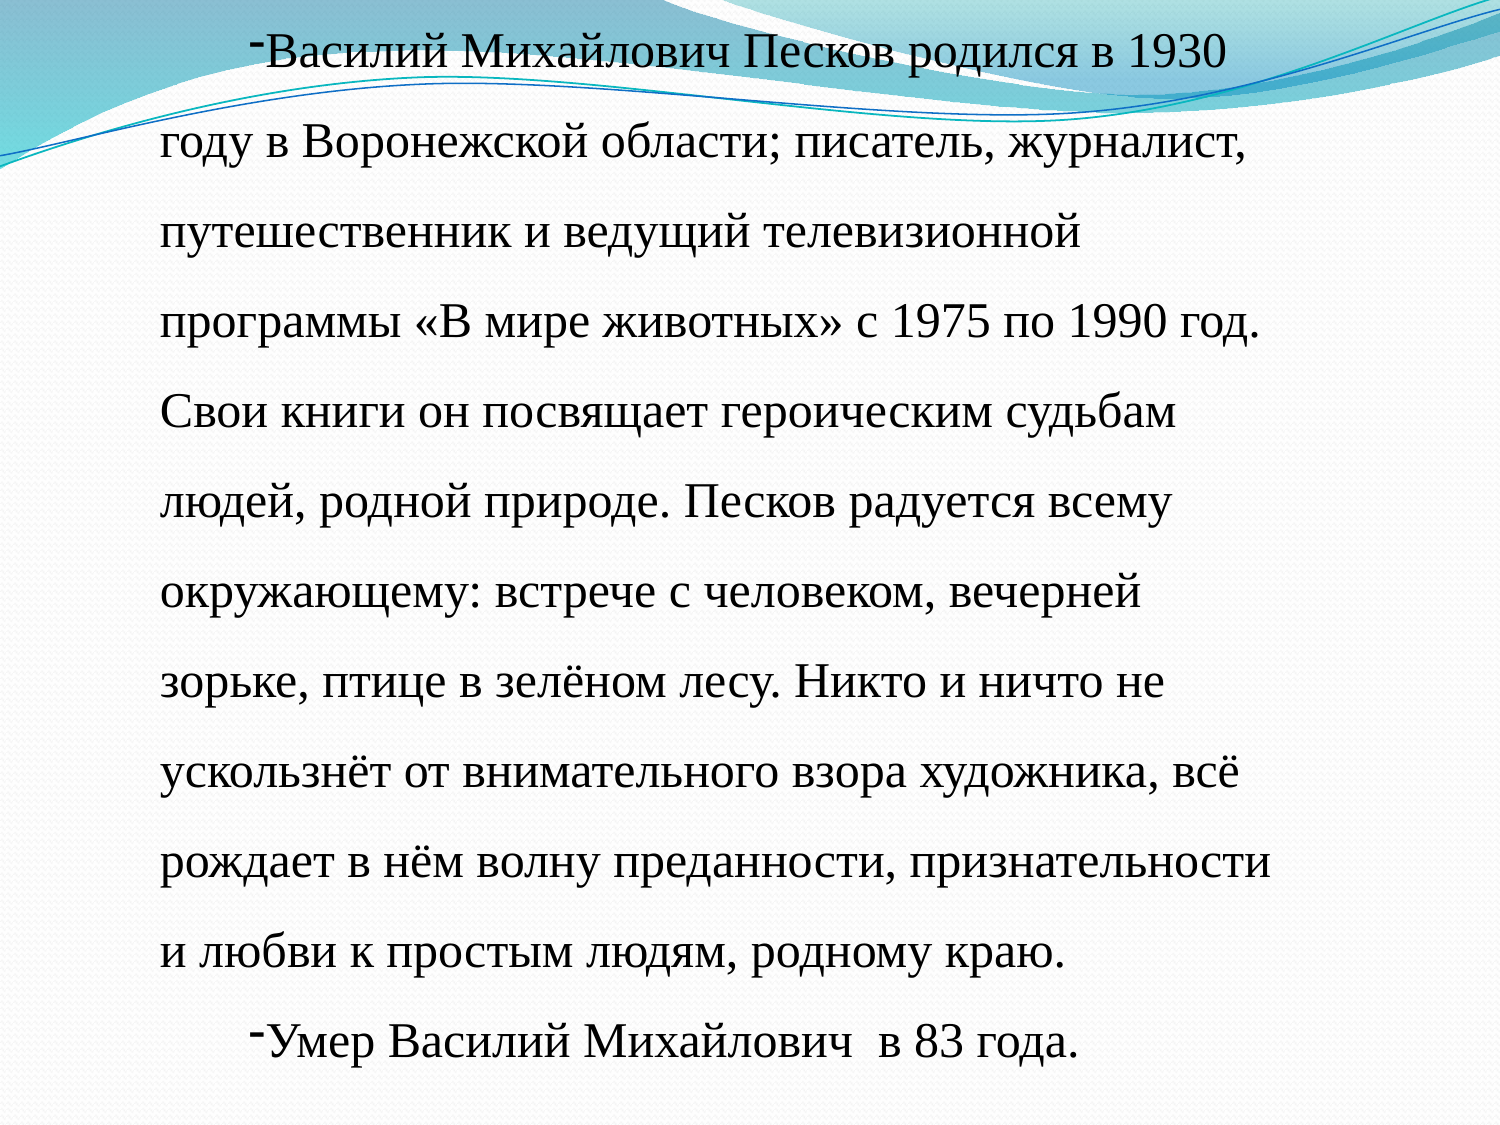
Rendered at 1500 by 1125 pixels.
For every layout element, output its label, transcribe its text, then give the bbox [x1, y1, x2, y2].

text_box Василий Михайлович Песков родился в 1930 году в Воронежской области; писатель, журналист, путешественник и ведущий телевизионной программы «В мире животных» с 1975 по 1990 год. Свои книги он посвящает героическим судьбам людей, родной природе. Песков радуется всему окружающему: встрече с человеком, вечерней зорьке, птице в зелёном лесу. Никто и ничто не ускользнёт от внимательного взора художника, всё рождает в нём волну преданности, признательности и любви к простым людям, родному краю. Умер Василий Михайлович в 83 года. [70, 0, 1289, 1125]
